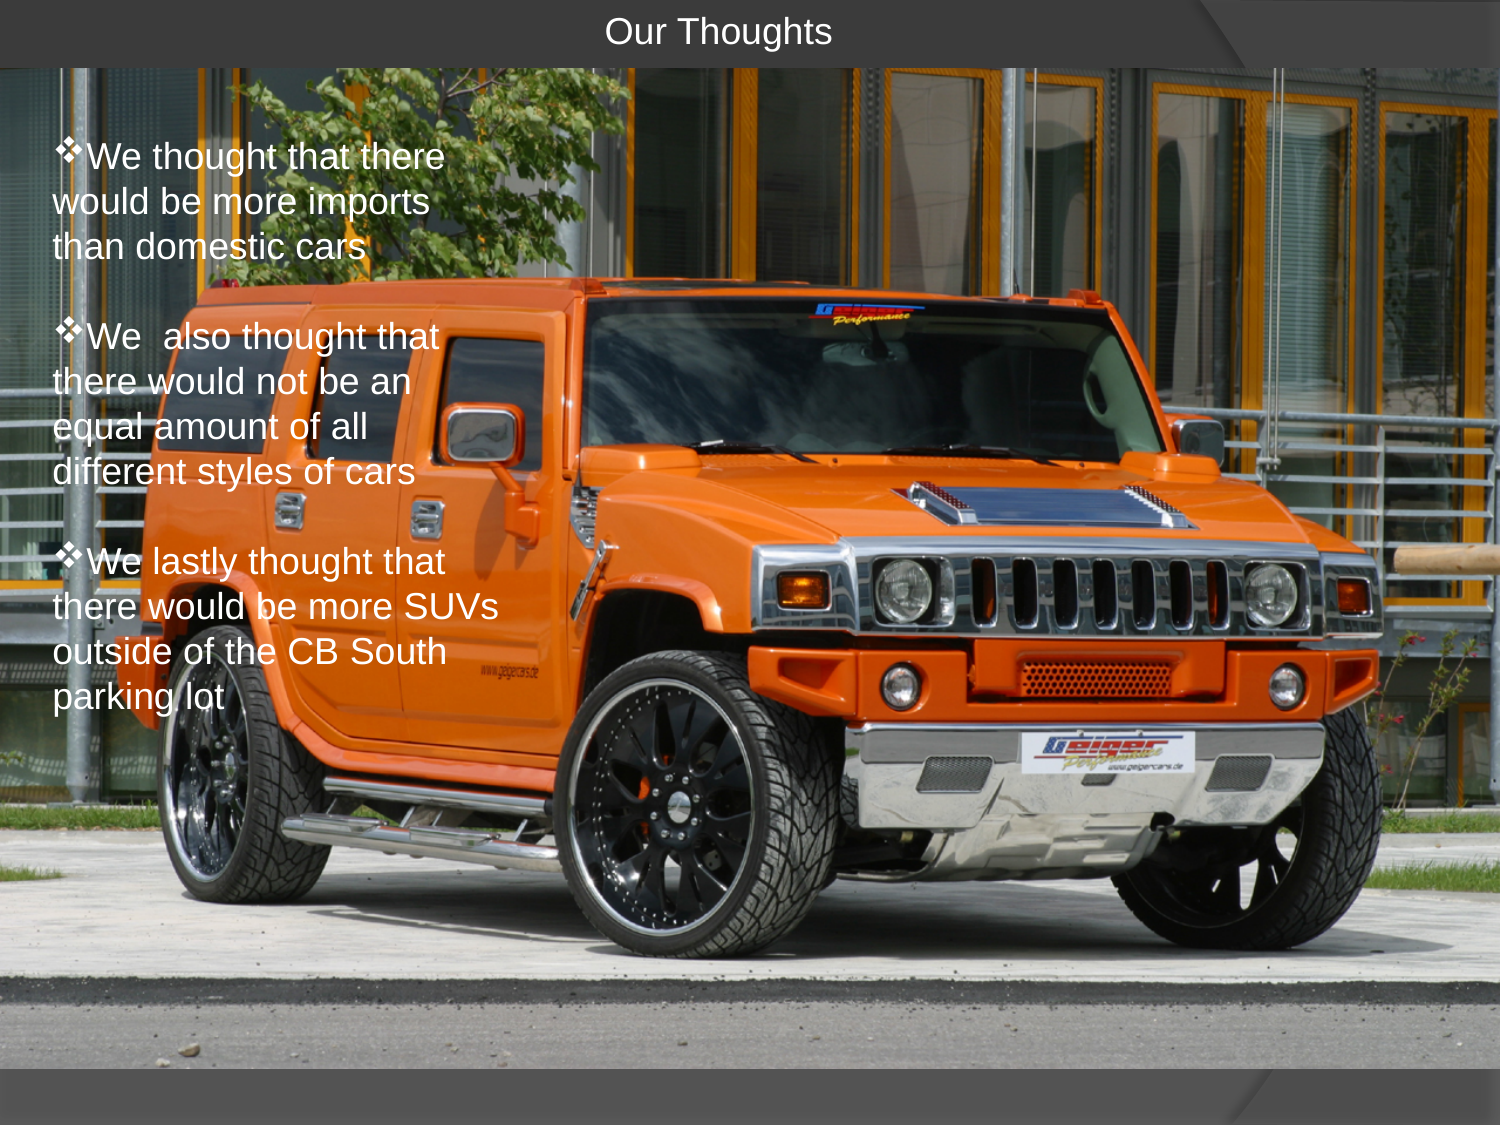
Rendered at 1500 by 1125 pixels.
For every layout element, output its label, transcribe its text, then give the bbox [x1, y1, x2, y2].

text_box Our Thoughts [274, 0, 1163, 58]
picture [0, 68, 1500, 1069]
